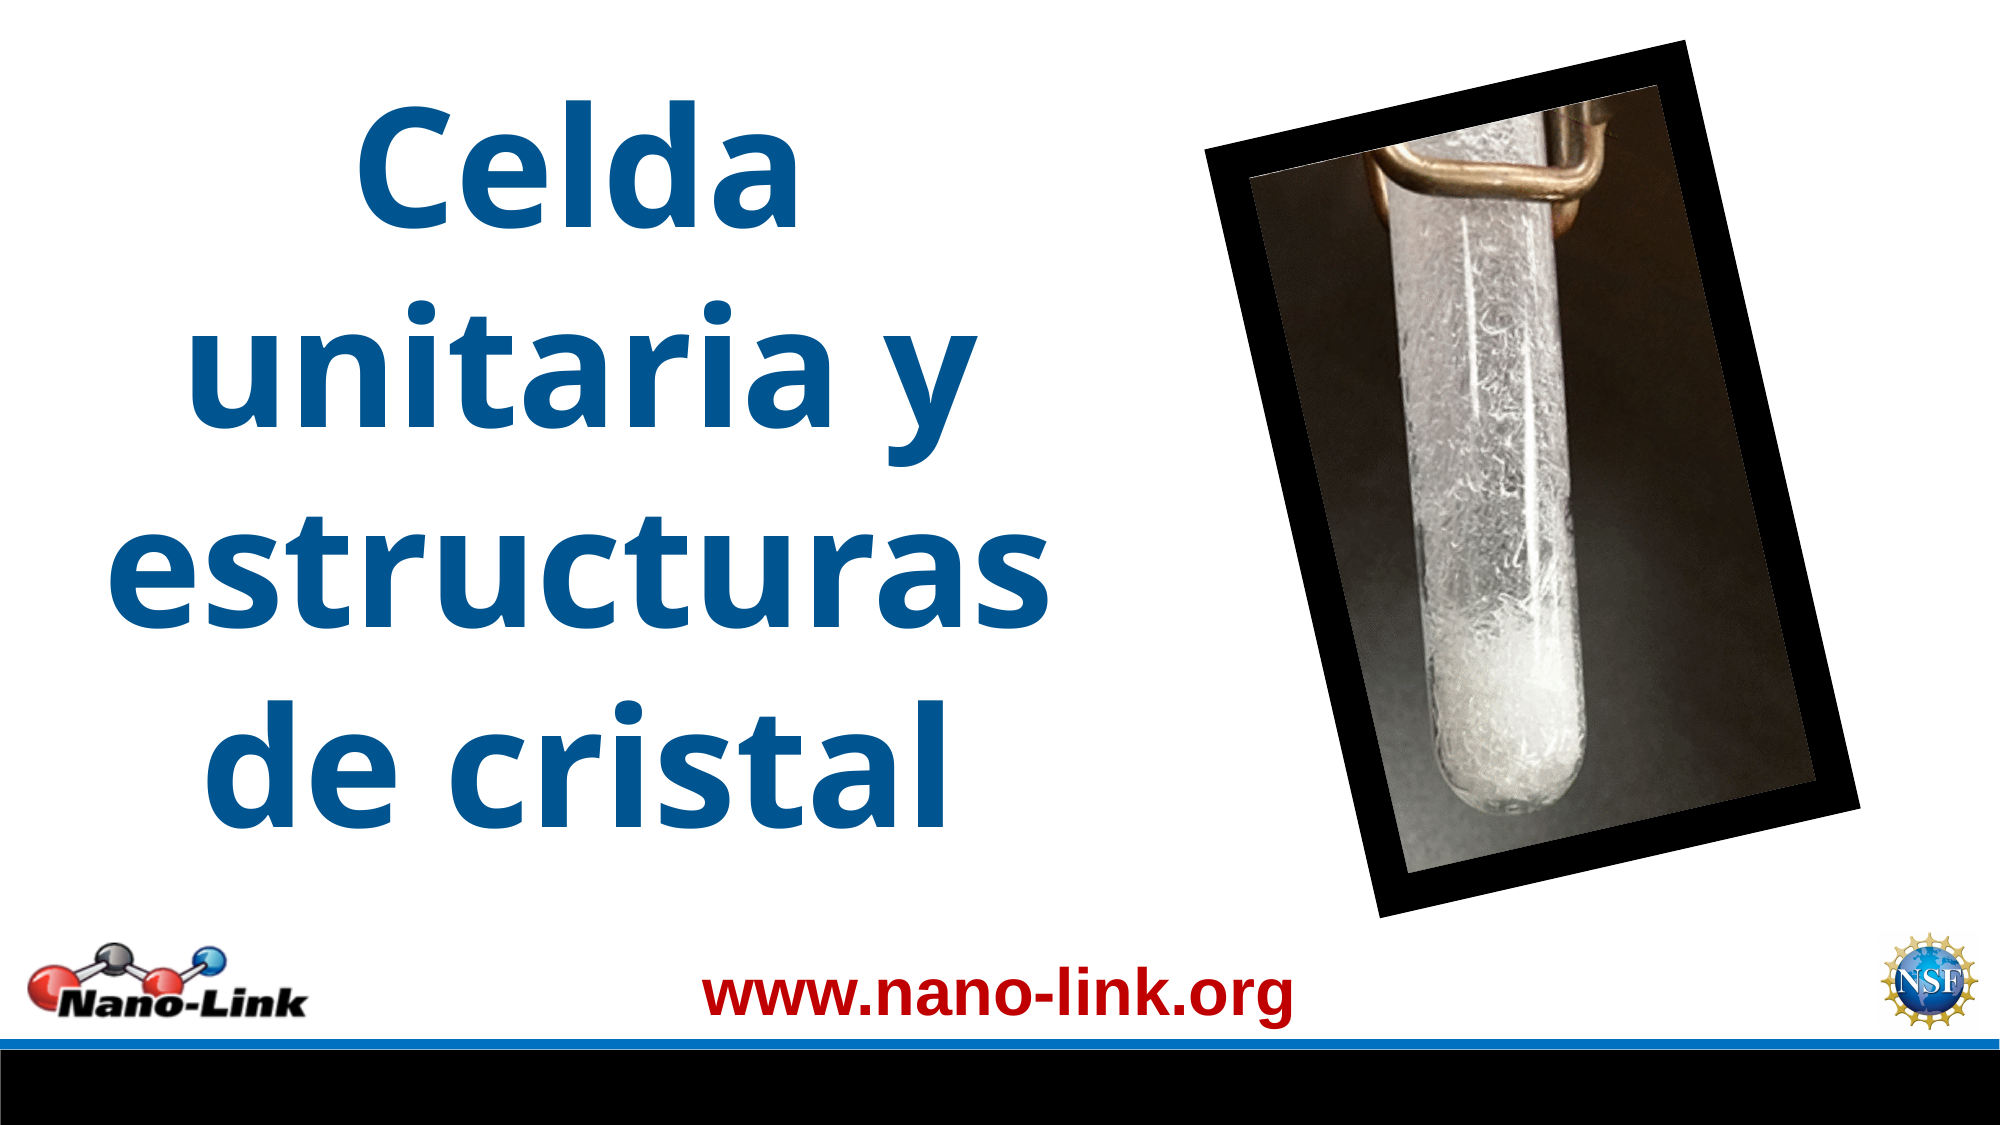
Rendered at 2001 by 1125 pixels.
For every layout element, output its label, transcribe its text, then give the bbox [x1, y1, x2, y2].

picture [19, 932, 325, 1032]
text_box Celda unitaria y estructuras de cristal [20, 47, 1138, 874]
text_box www.nano-link.org [609, 941, 1391, 1037]
picture [1175, 86, 1890, 872]
picture [1878, 931, 1981, 1032]
